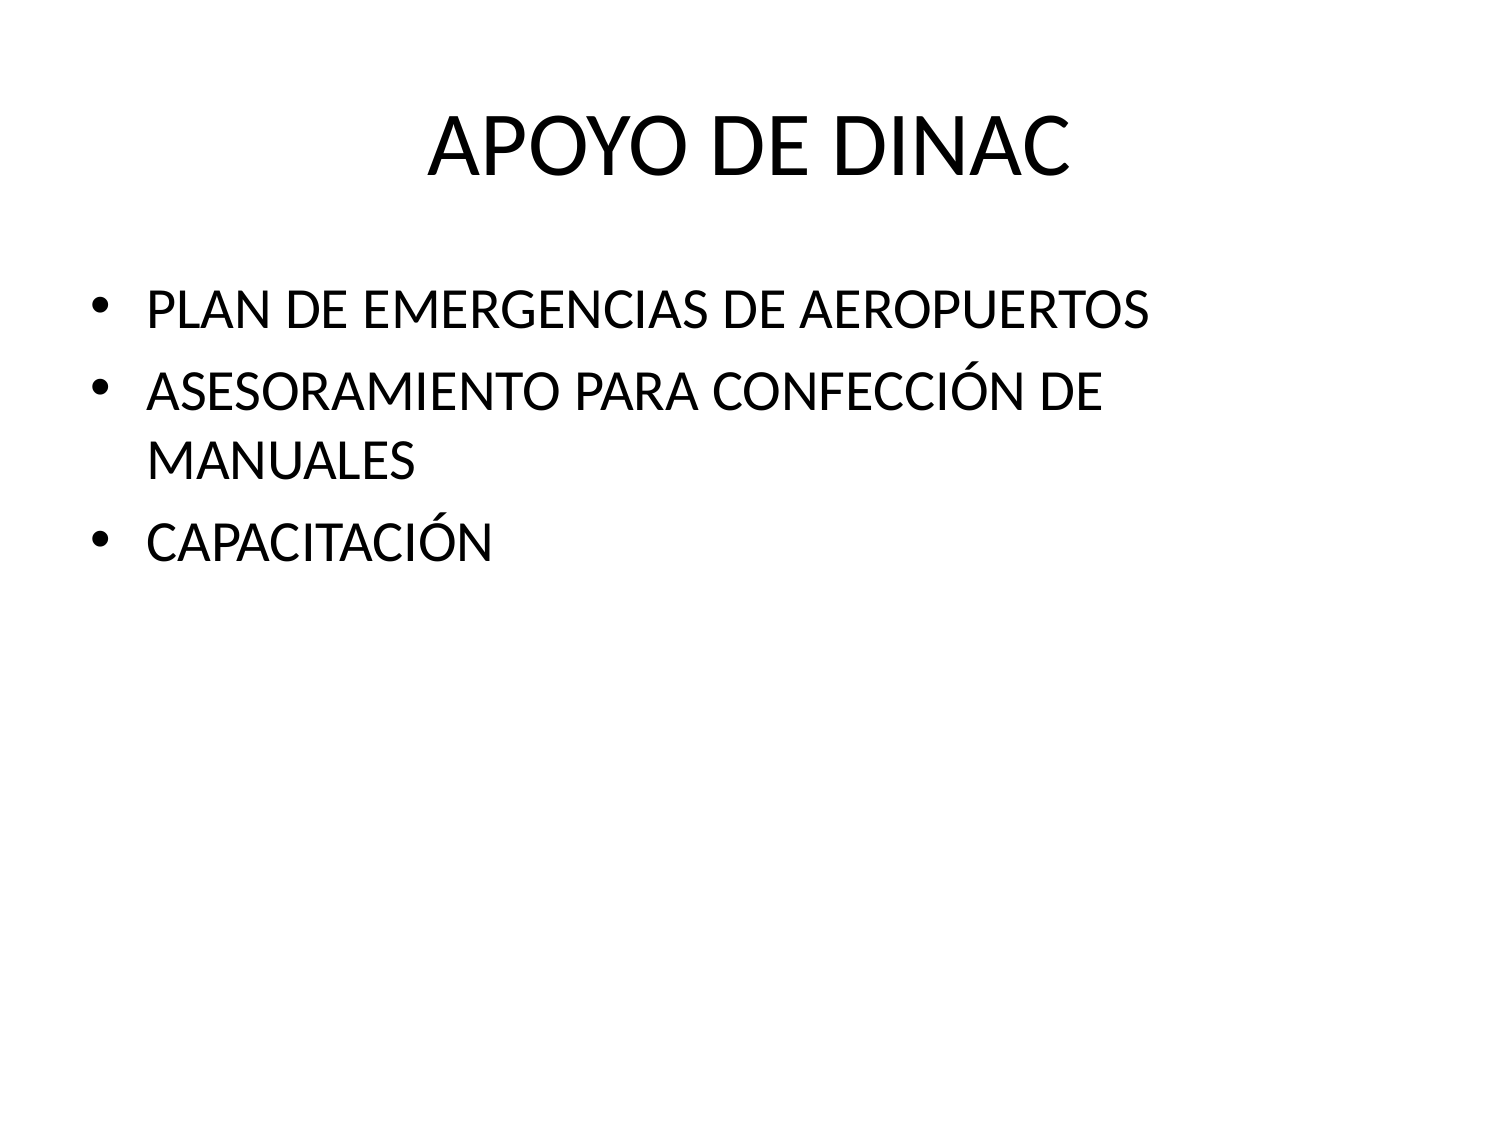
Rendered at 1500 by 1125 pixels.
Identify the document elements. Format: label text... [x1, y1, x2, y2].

list PLAN DE EMERGENCIAS DE AEROPUERTOS ASESORAMIENTO PARA CONFECCIÓN DE MANUALES CAPACITACIÓN [75, 262, 1211, 610]
title APOYO DE DINAC [75, 45, 1425, 233]
